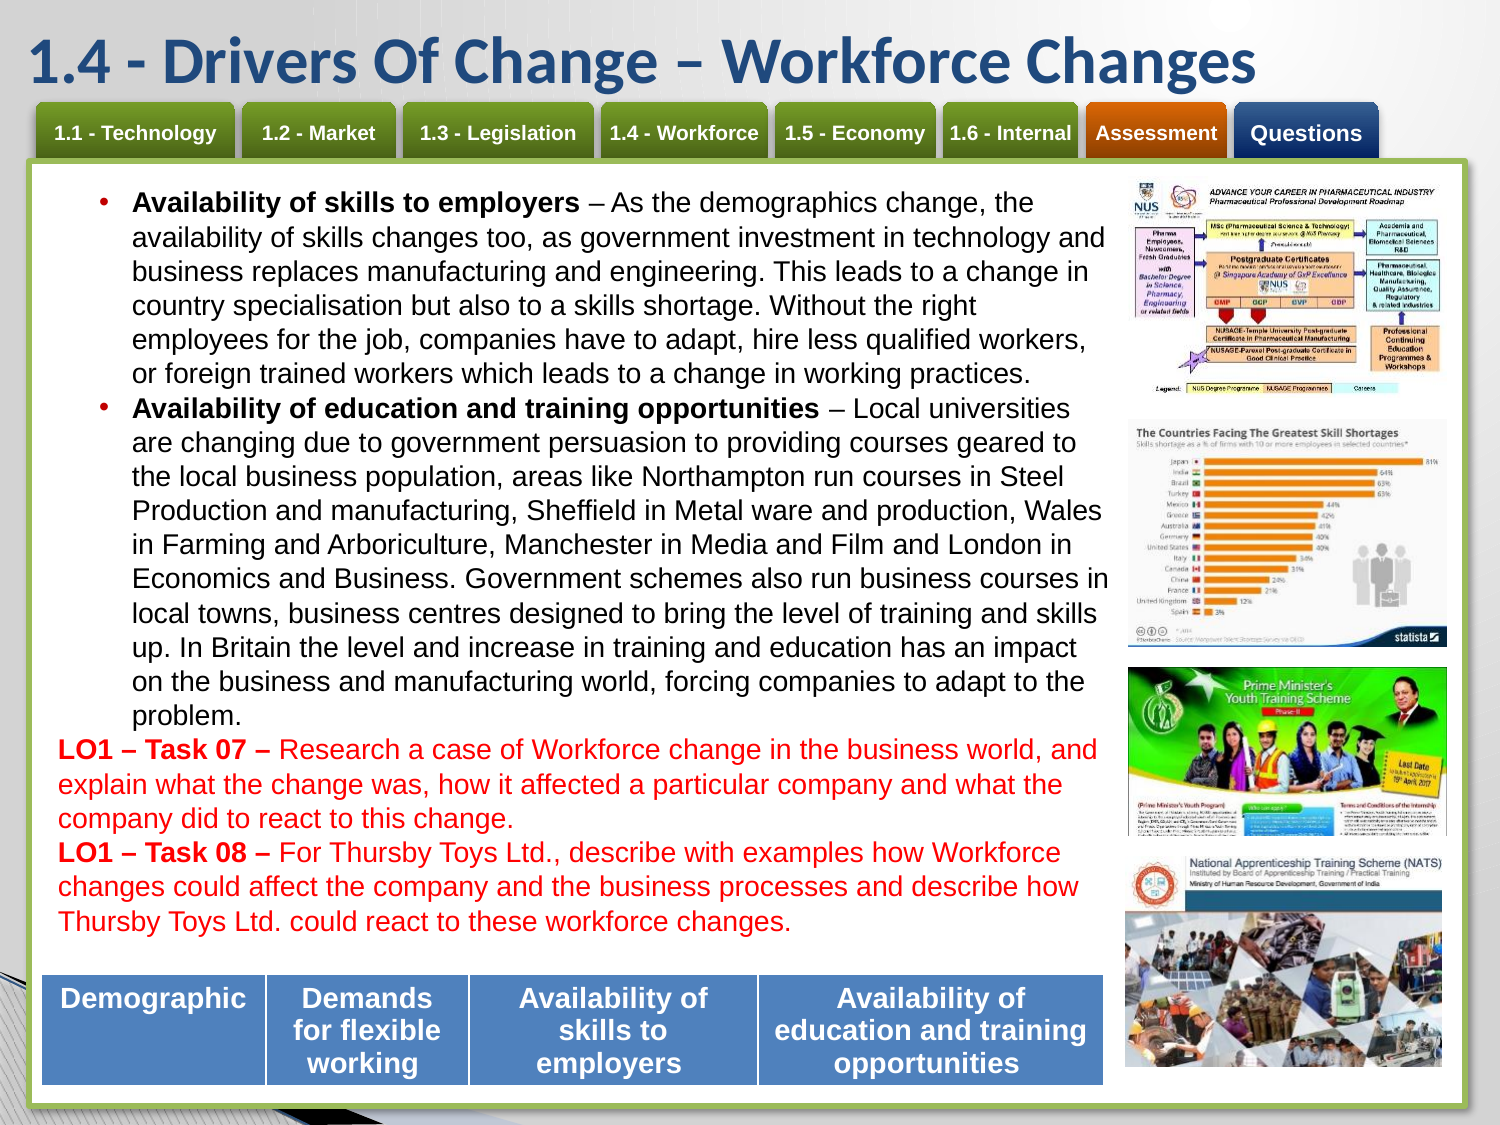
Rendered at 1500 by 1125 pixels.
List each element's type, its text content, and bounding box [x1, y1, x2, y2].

picture [281, 1114, 303, 1125]
picture [1124, 856, 1442, 1068]
picture [1127, 667, 1448, 836]
table_header Demands for flexible working [267, 975, 468, 1085]
picture [1127, 418, 1448, 647]
table_header Demographic [42, 975, 265, 1085]
title 1.4 - Drivers Of Change – Workforce Changes [11, 11, 1465, 102]
table_header Availability of education and training opportunities [759, 975, 1103, 1085]
text_box Availability of skills to employers – As the demographics change, the availability of skills changes too, as government investment in technology and business replaces manufacturing and engineering. This leads to a change in country specialisation but also to a skills shortage. Without the right employees for the job, companies have to adapt, hire less qualified workers, or foreign trained workers which leads to a change in working practices. Availability of education and training opportunities – Local universities are changing due to government persuasion to providing courses geared to the local business population, areas like Northampton run courses in Steel Production and manufacturing, Sheffield in Metal ware and production, Wales in Farming and Arboriculture, Manchester in Media and Film and London in Economics and Business. Government schemes also run business courses in local towns, business centres designed to bring the level of training and skills up. In Britain the level and increase in training and education has an impact on the business and manufacturing world, forcing companies to adapt to the problem. LO1 – Task 07 – Research a case of Workforce change in the business world, and explain what the change was, how it affected a particular company and what the company did to react to this change. LO1 – Task 08 – For Thursby Toys Ltd., describe with examples how Workforce changes could affect the company and the business processes and describe how Thursby Toys Ltd. could react to these workforce changes. [43, 176, 1128, 944]
table_header Availability of skills to employers [470, 975, 757, 1085]
picture [1127, 176, 1448, 398]
